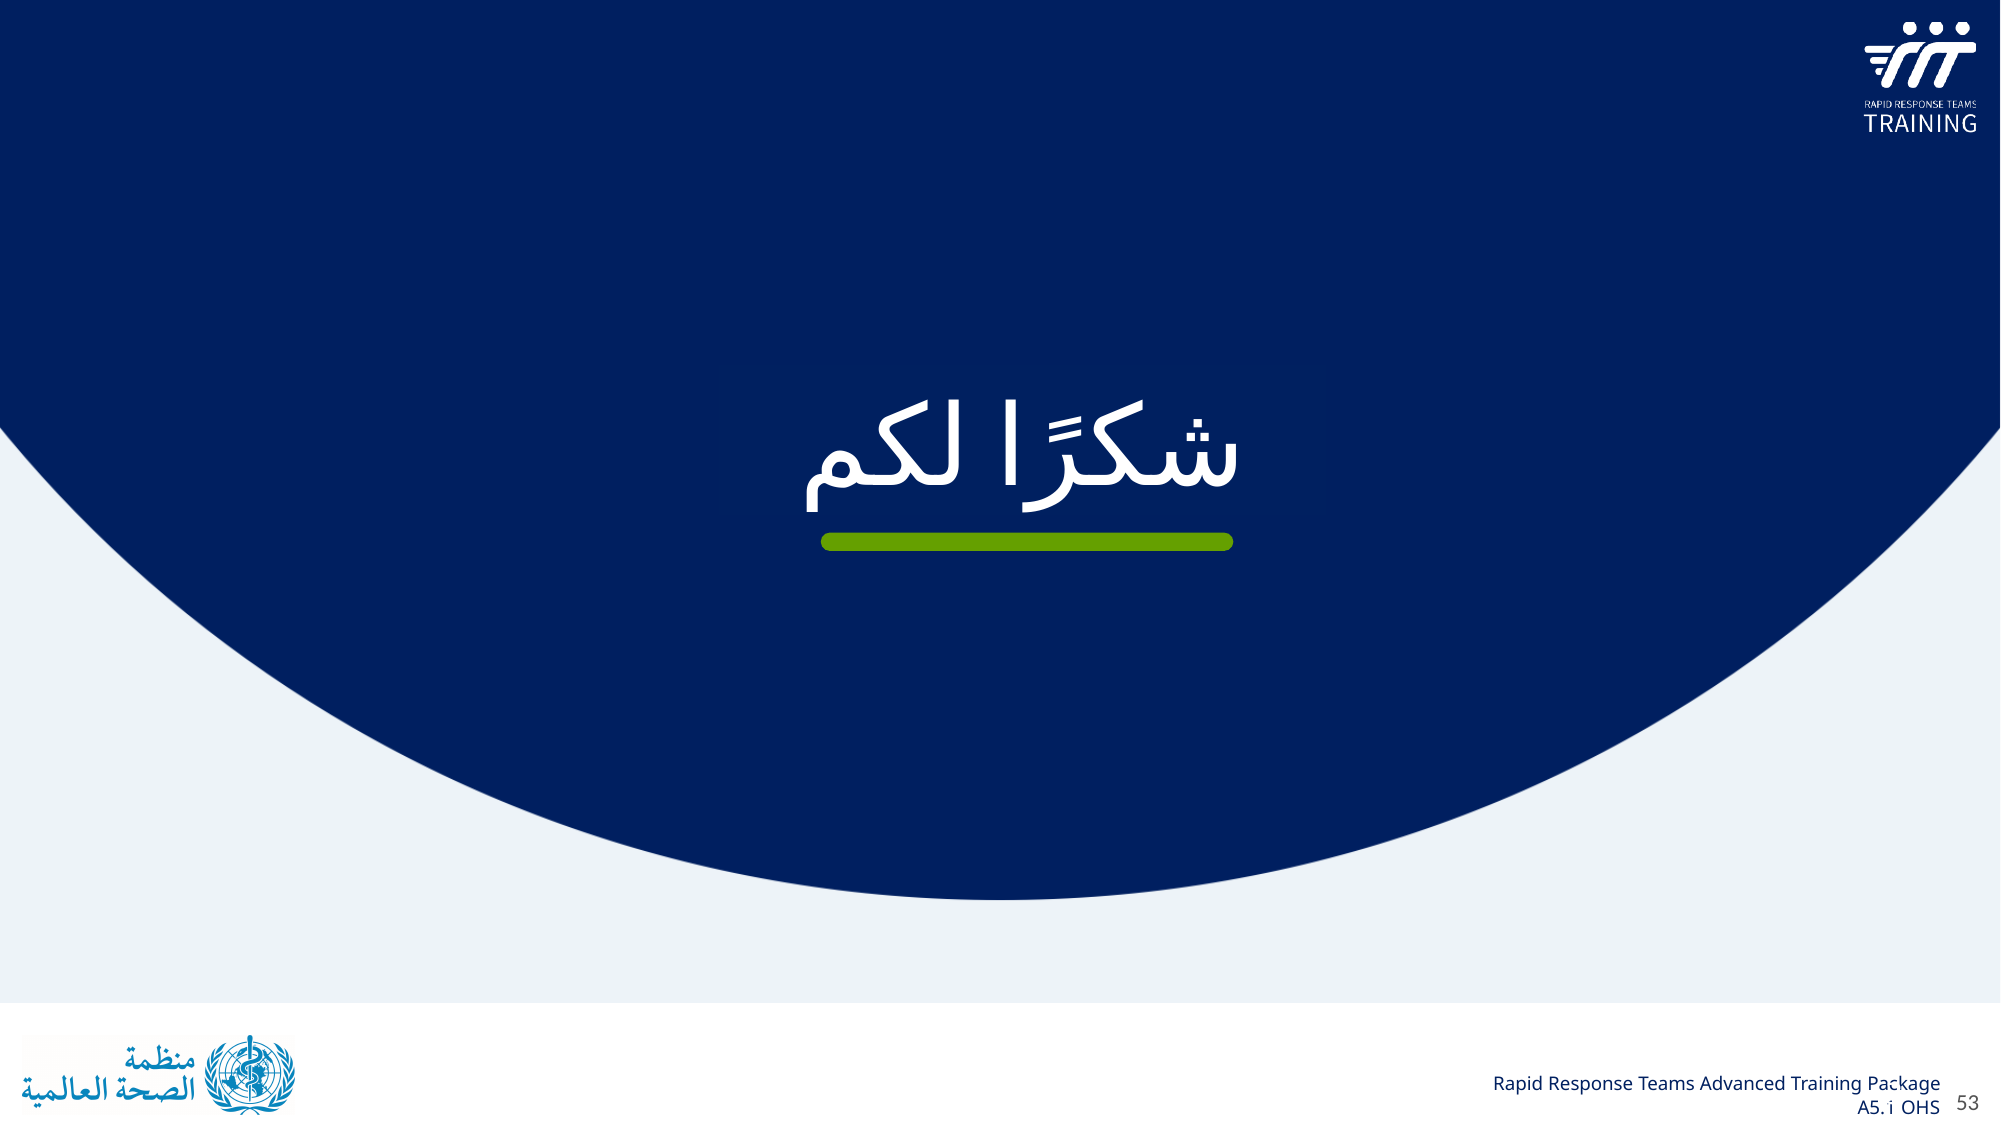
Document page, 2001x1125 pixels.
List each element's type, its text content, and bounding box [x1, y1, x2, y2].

picture [0, 0, 2001, 1003]
slide_number 53 [1882, 1037, 1930, 1092]
picture [252, 1050, 258, 1059]
text_box شكرًا لكم [718, 364, 1327, 515]
picture [22, 1035, 295, 1115]
